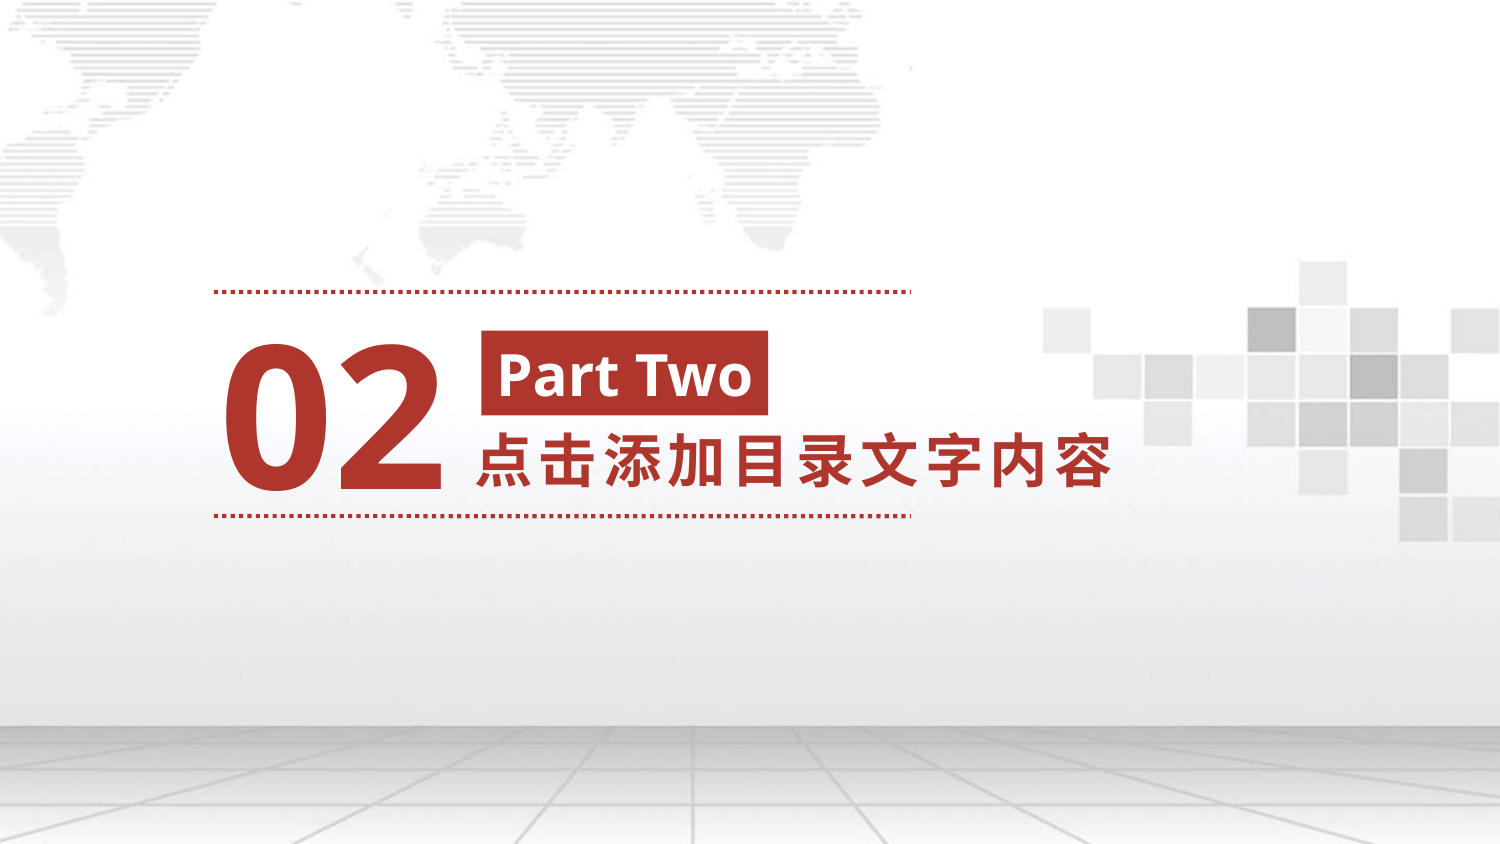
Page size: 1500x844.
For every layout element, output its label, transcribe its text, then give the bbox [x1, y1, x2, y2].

picture [0, 0, 1500, 844]
text_box Part Two [481, 330, 769, 416]
text_box 点击添加目录文字内容 [464, 416, 1302, 502]
text_box 02 [204, 282, 464, 538]
